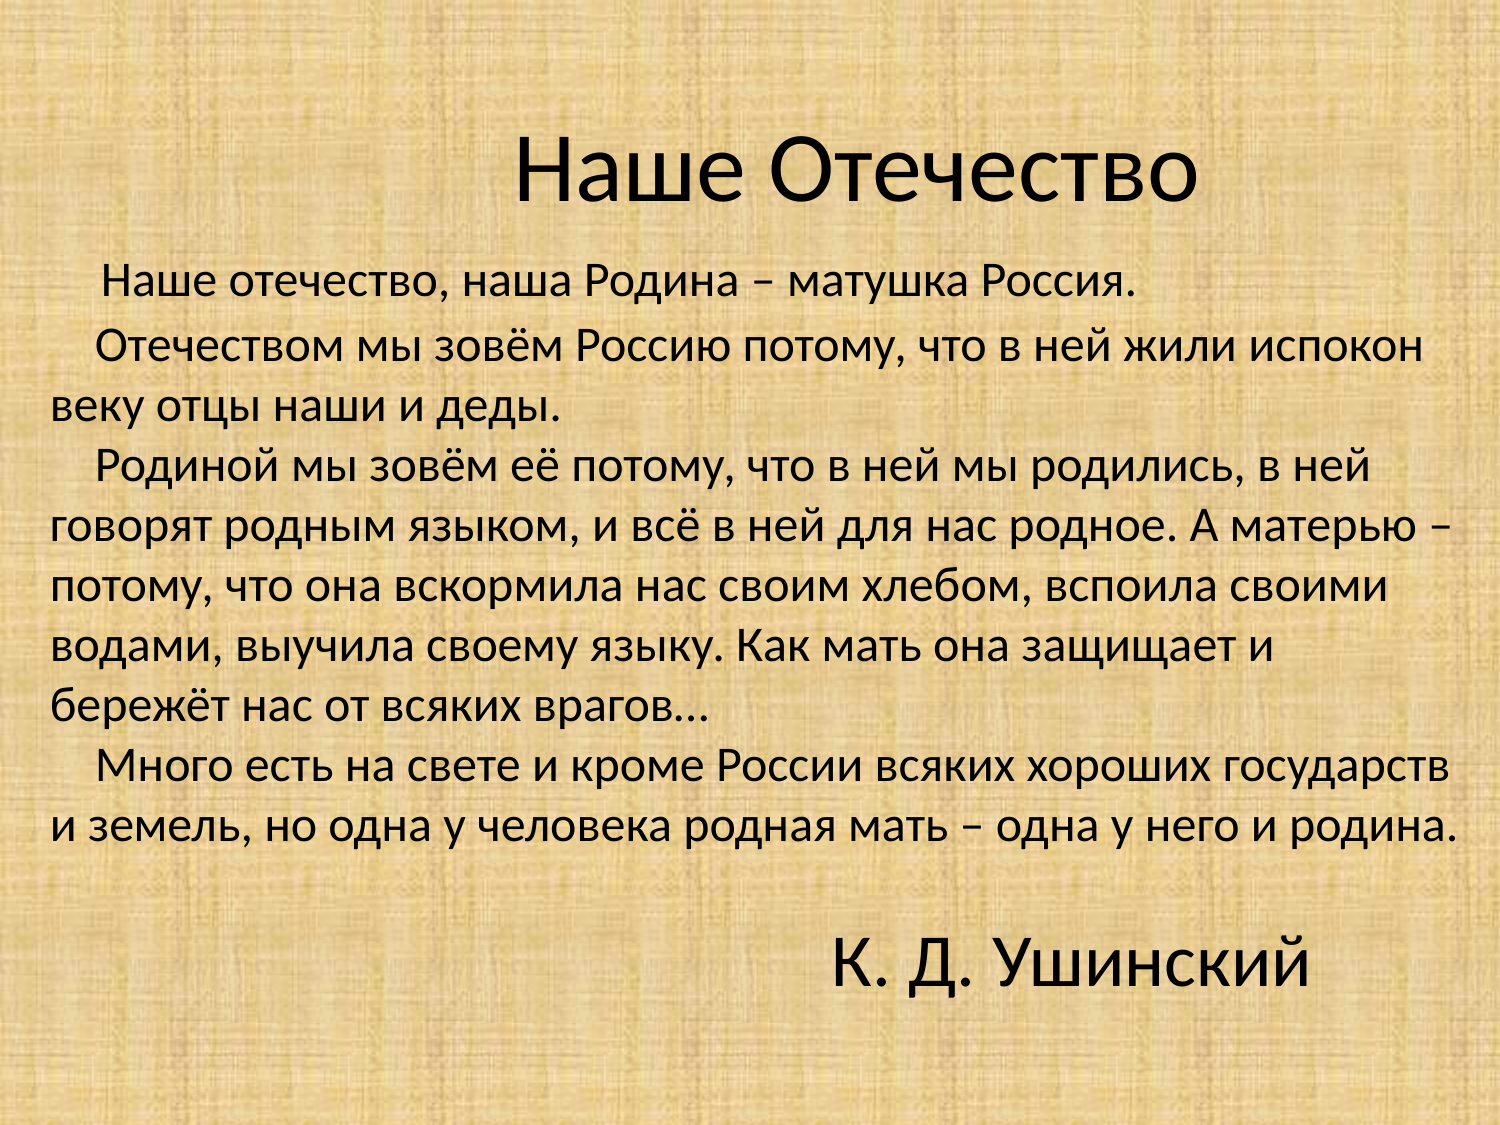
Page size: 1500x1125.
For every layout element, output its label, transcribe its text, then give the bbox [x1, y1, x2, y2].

text_box Наше Отечество Наше отечество, наша Родина – матушка Россия. Отечеством мы зовём Россию потому, что в ней жили испокон веку отцы наши и деды. Родиной мы зовём её потому, что в ней мы родились, в ней говорят родным языком, и всё в ней для нас родное. А матерью – потому, что она вскормила нас своим хлебом, вспоила своими водами, выучила своему языку. Как мать она защищает и бережёт нас от всяких врагов… Много есть на свете и кроме России всяких хороших государств и земель, но одна у человека родная мать – одна у него и родина. К. Д. Ушинский [35, 93, 1477, 1009]
picture [0, 0, 1500, 1125]
